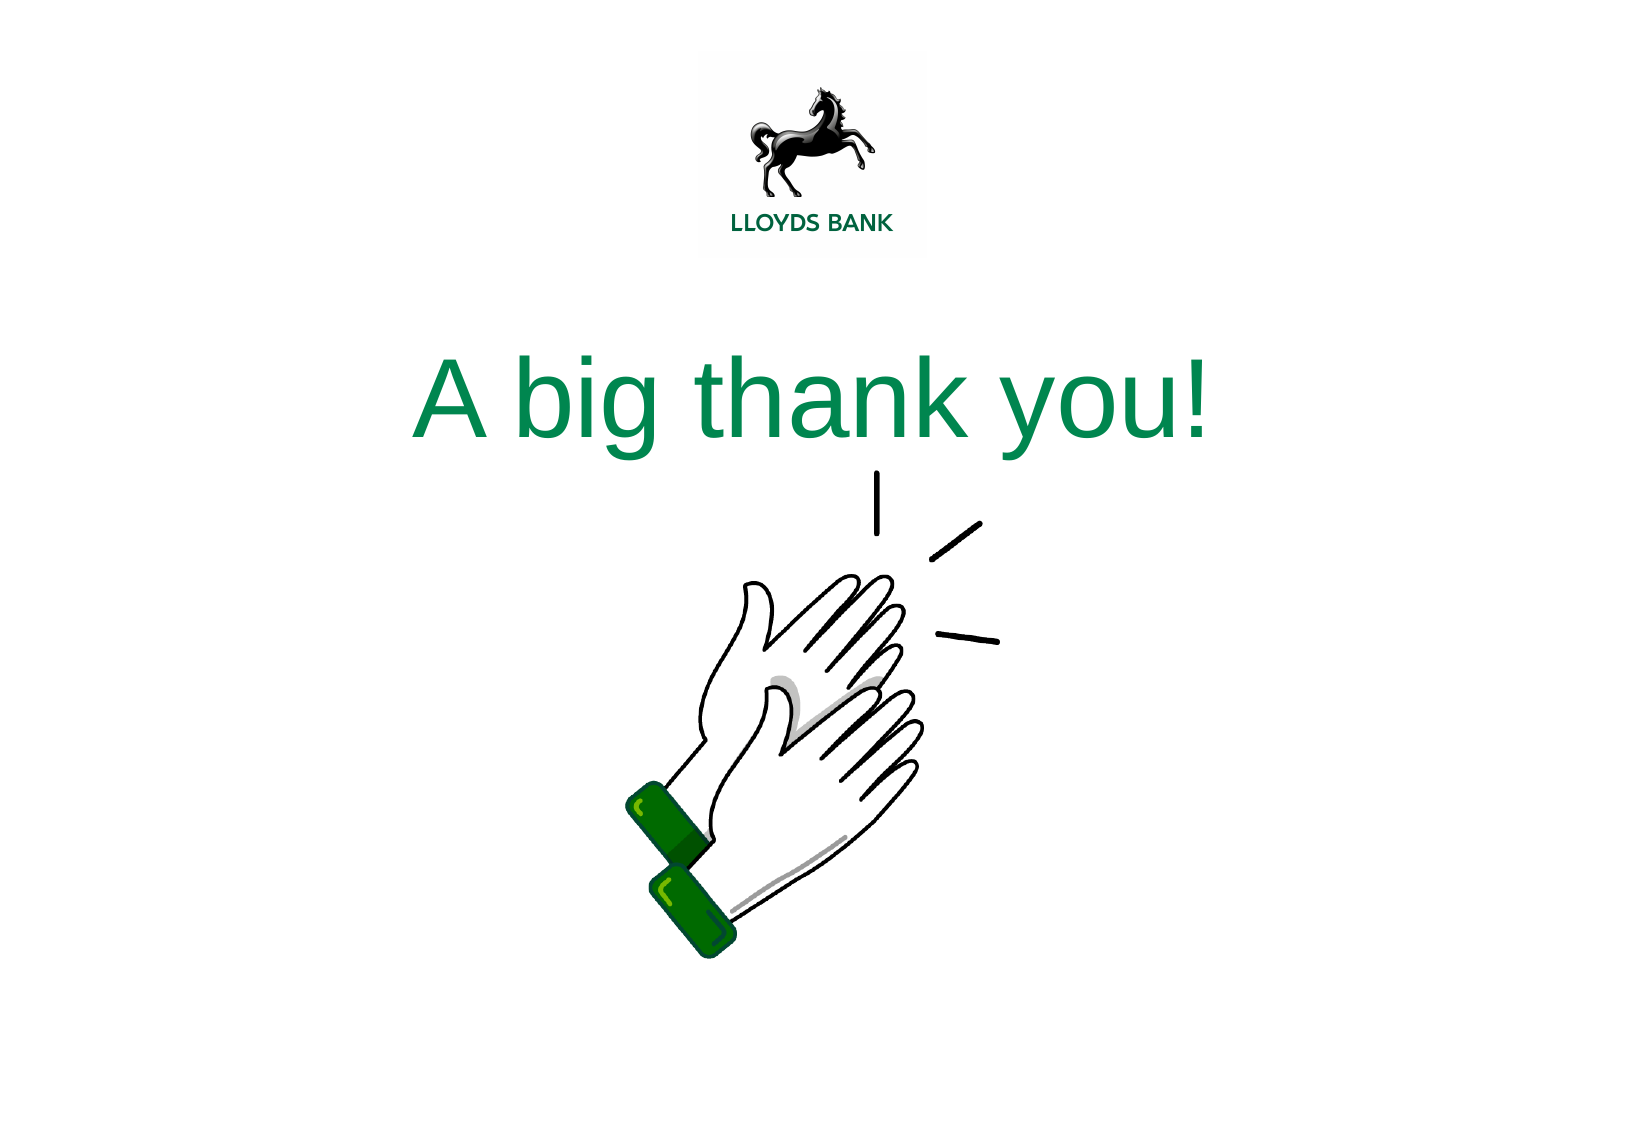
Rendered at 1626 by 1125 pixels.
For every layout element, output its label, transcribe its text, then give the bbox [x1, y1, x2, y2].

picture [625, 470, 1000, 960]
title A big thank you! [0, 324, 1625, 462]
picture [698, 51, 927, 258]
